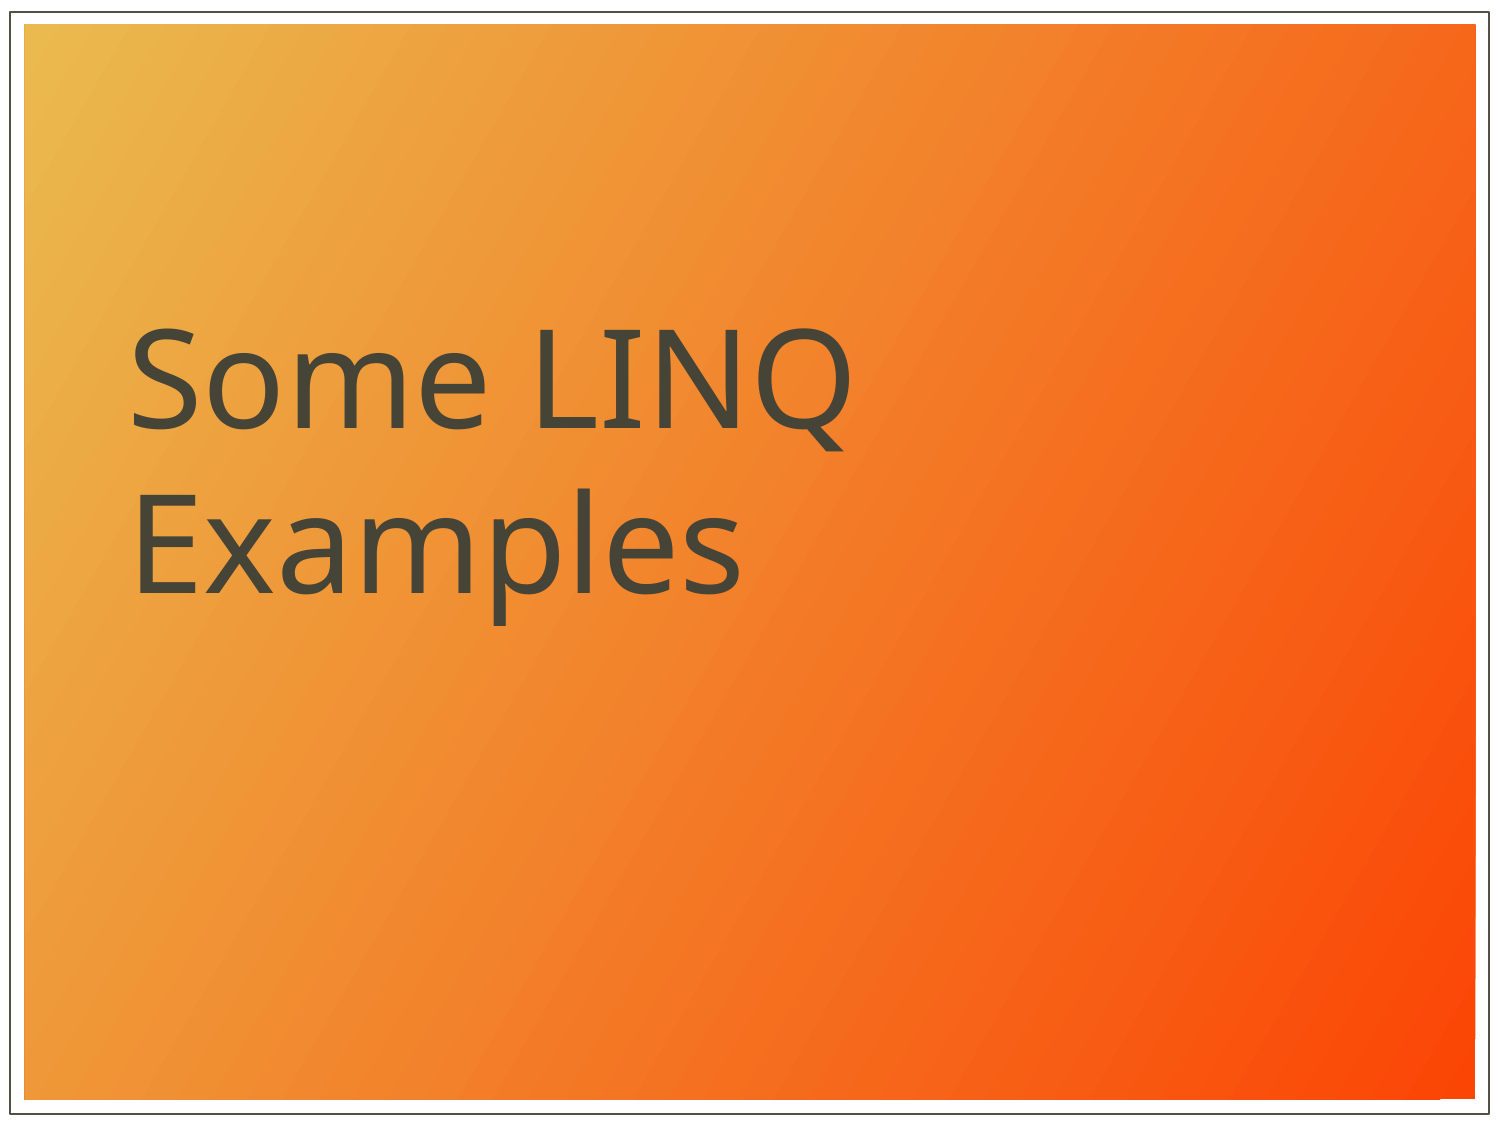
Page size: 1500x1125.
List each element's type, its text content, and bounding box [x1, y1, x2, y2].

title Some LINQ Examples [112, 275, 1438, 629]
